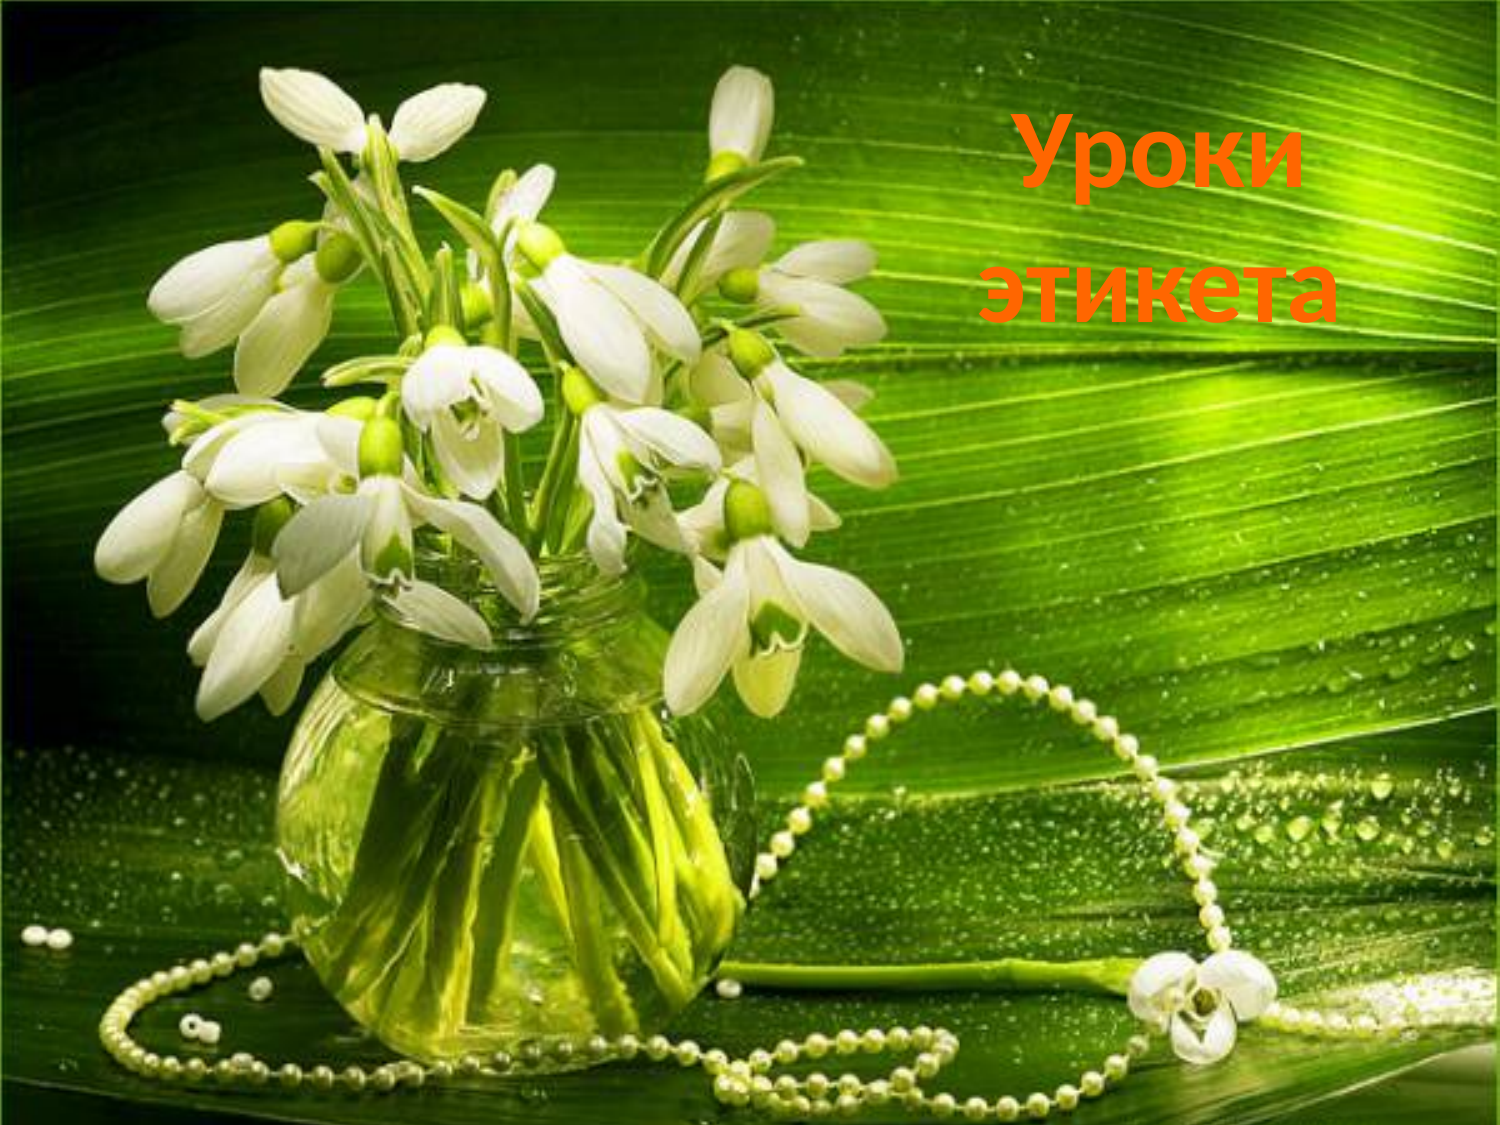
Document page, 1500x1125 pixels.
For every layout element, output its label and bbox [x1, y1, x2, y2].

list [0, 0, 1500, 1125]
